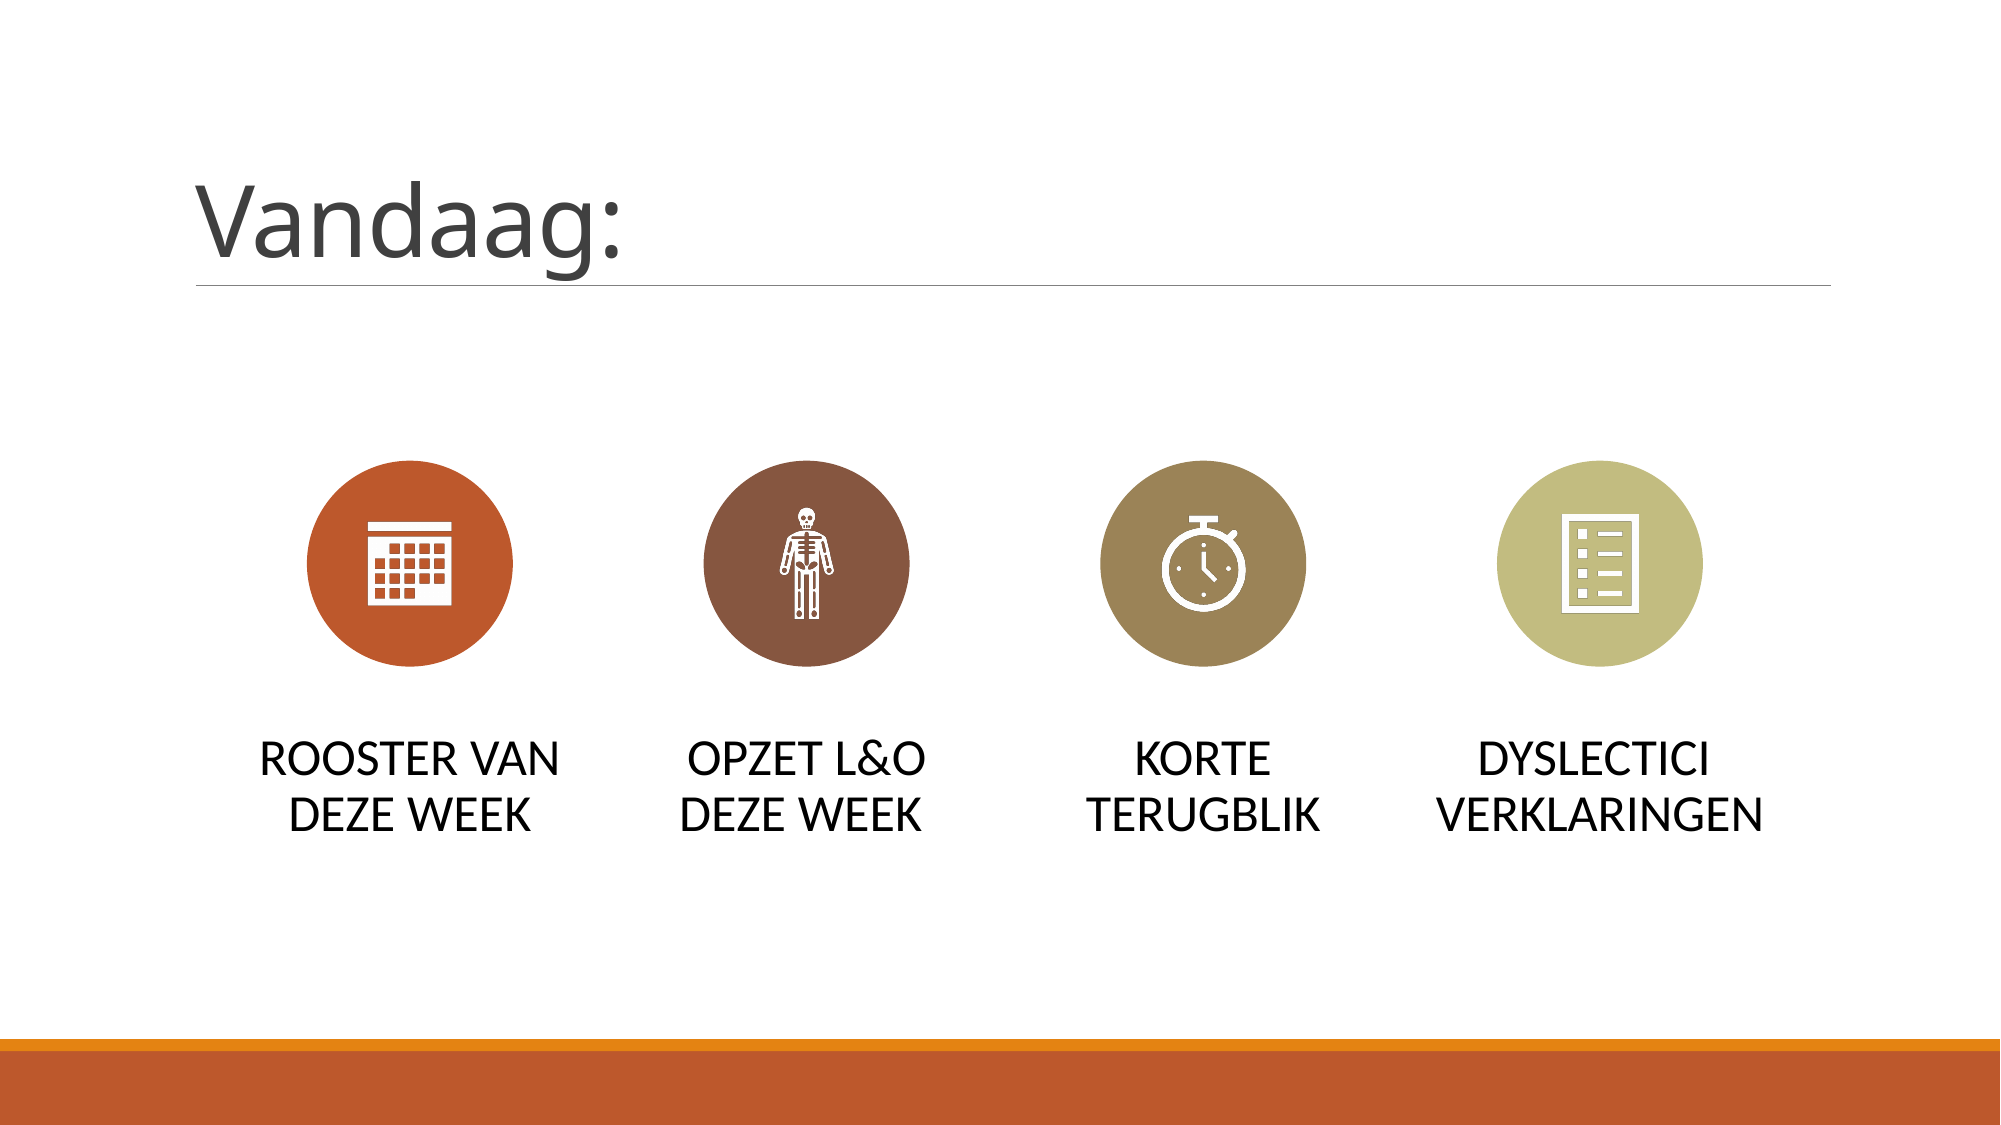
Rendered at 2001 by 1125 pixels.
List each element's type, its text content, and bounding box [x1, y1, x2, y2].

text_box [179, 343, 1831, 966]
text_box [0, 1052, 2000, 1125]
text_box [0, 1039, 2000, 1052]
title Vandaag: [180, 47, 1830, 285]
